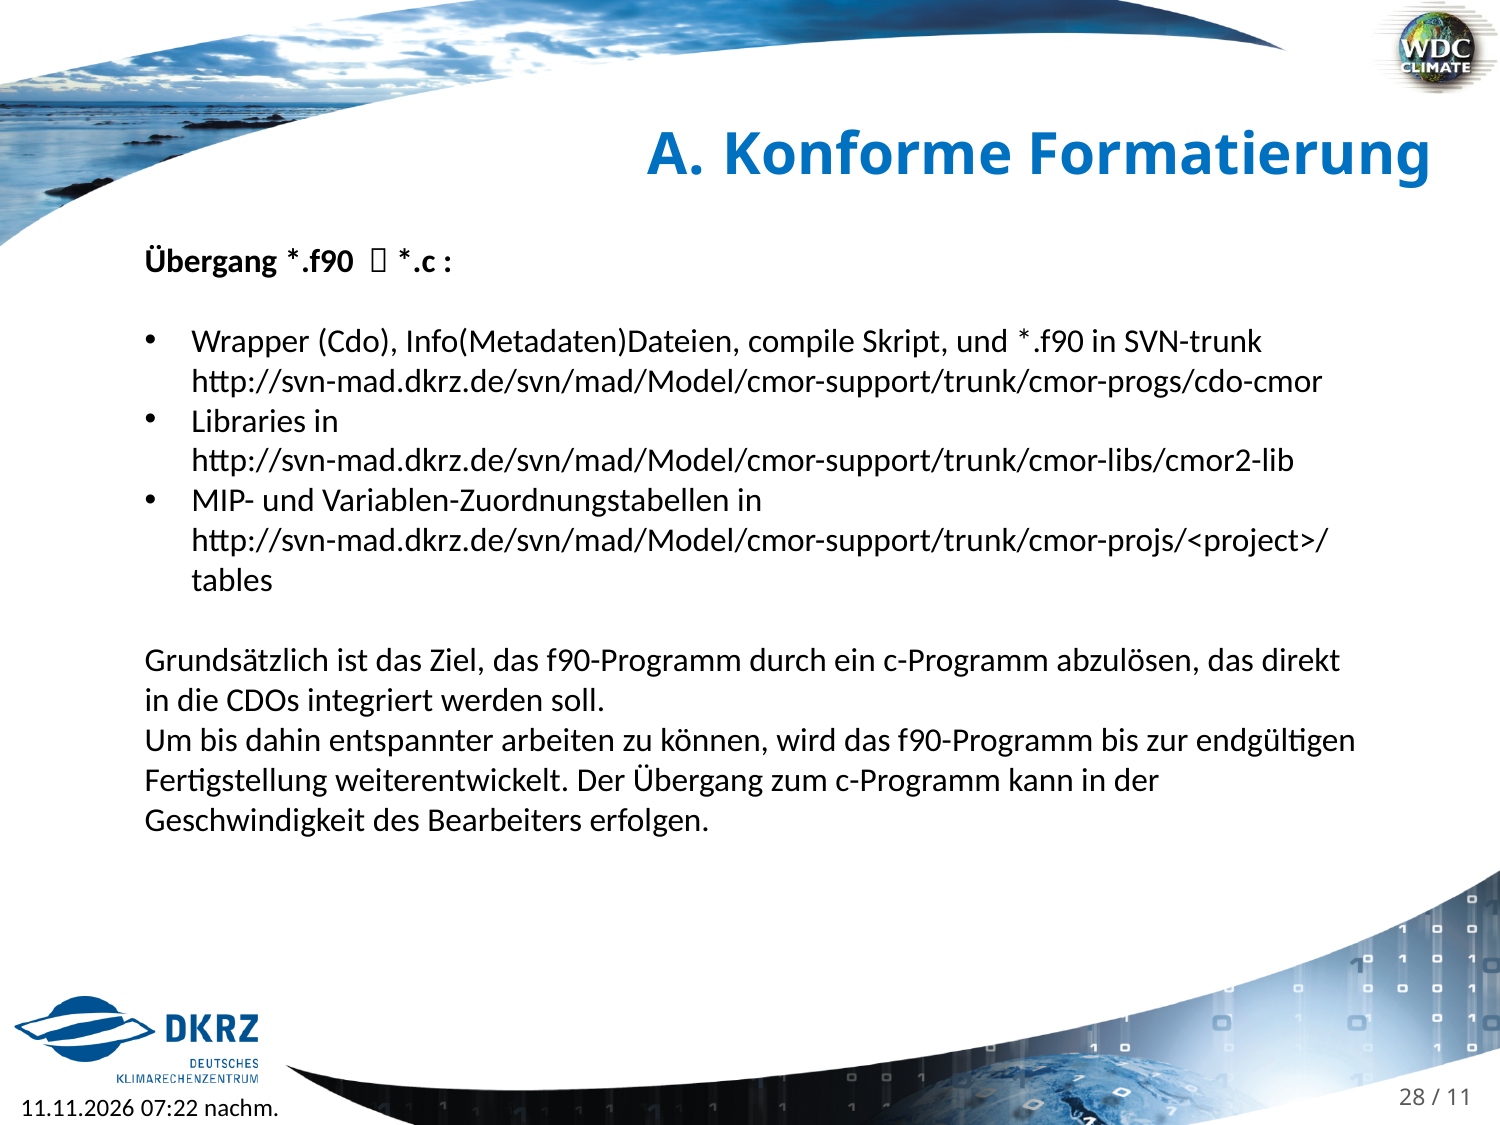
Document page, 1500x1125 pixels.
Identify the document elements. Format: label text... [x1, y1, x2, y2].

picture [285, 867, 1500, 1125]
picture [1371, 0, 1500, 94]
text_box Konforme Formatierung [171, 108, 1447, 194]
picture [0, 0, 1288, 246]
text_box Übergang *.f90  *.c : Wrapper (Cdo), Info(Metadaten)Dateien, compile Skript, und *.f90 in SVN-trunk http://svn-mad.dkrz.de/svn/mad/Model/cmor-support/trunk/cmor-progs/cdo-cmor Libraries in http://svn-mad.dkrz.de/svn/mad/Model/cmor-support/trunk/cmor-libs/cmor2-lib MIP- und Variablen-Zuordnungstabellen in http://svn-mad.dkrz.de/svn/mad/Model/cmor-support/trunk/cmor-projs/<project>/tables Grundsätzlich ist das Ziel, das f90-Programm durch ein c-Programm abzulösen, das direkt in die CDOs integriert werden soll. Um bis dahin entspannter arbeiten zu können, wird das f90-Programm bis zur endgültigen Fertigstellung weiterentwickelt. Der Übergang zum c-Programm kann in der Geschwindigkeit des Bearbeiters erfolgen. [129, 231, 1388, 886]
picture [14, 996, 258, 1083]
